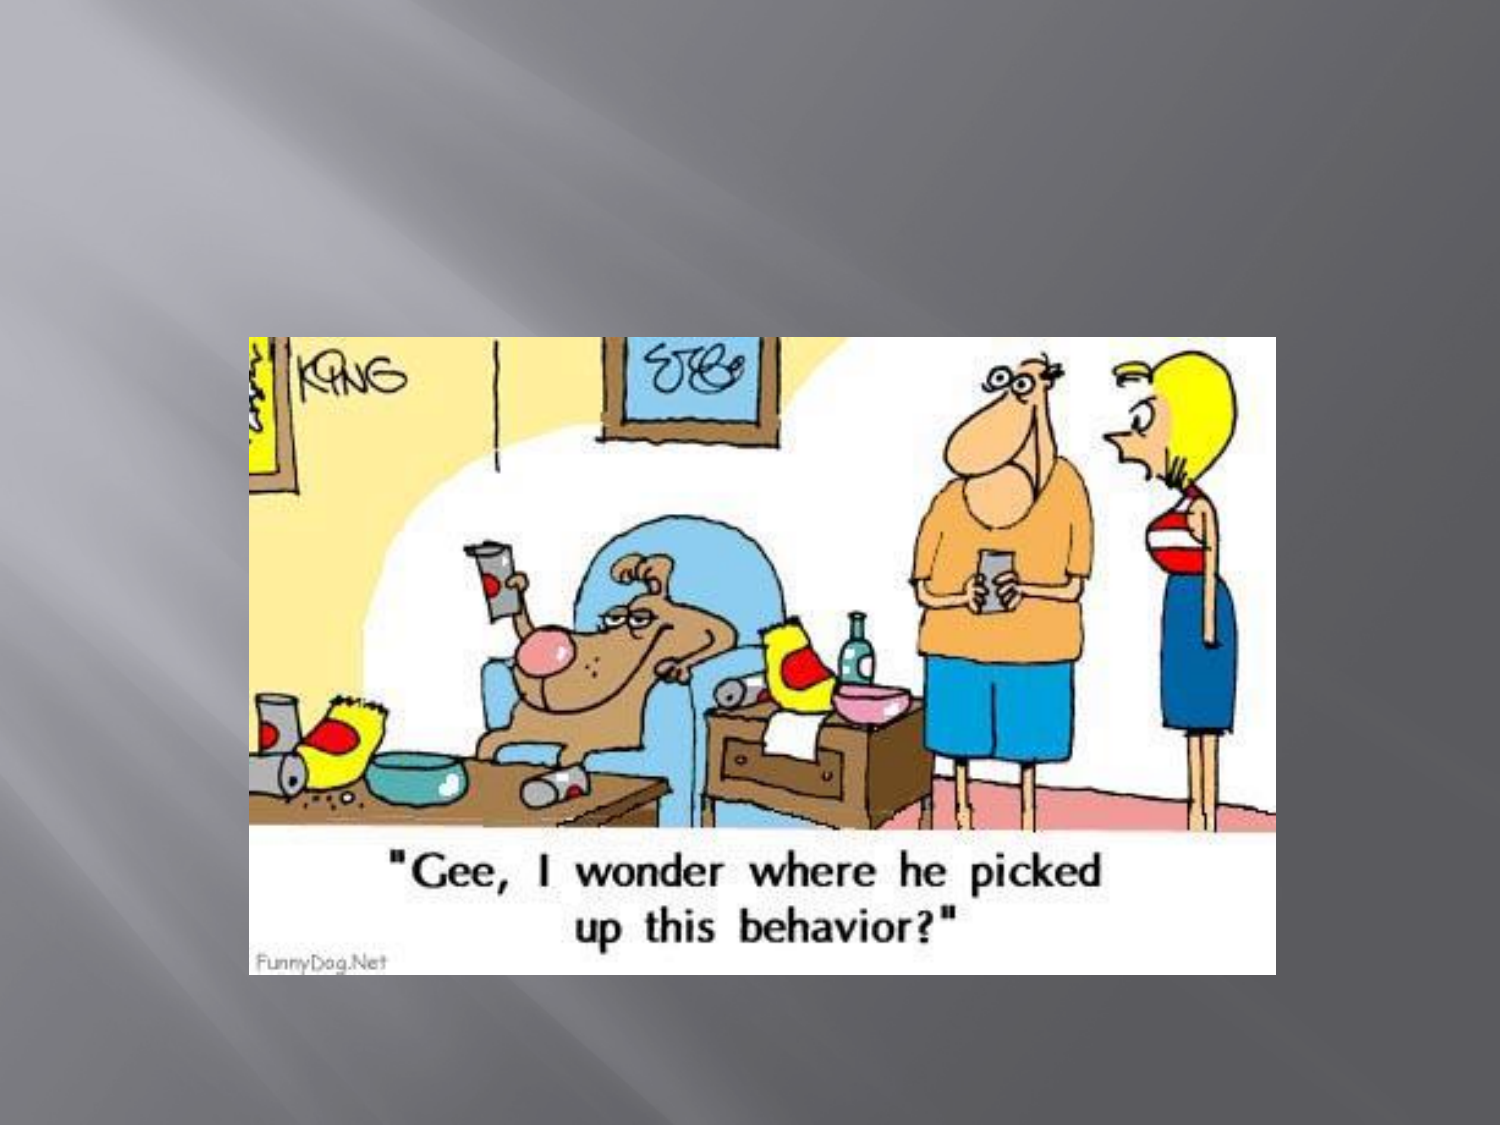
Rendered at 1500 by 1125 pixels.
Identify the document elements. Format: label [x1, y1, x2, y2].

list [248, 337, 1276, 976]
